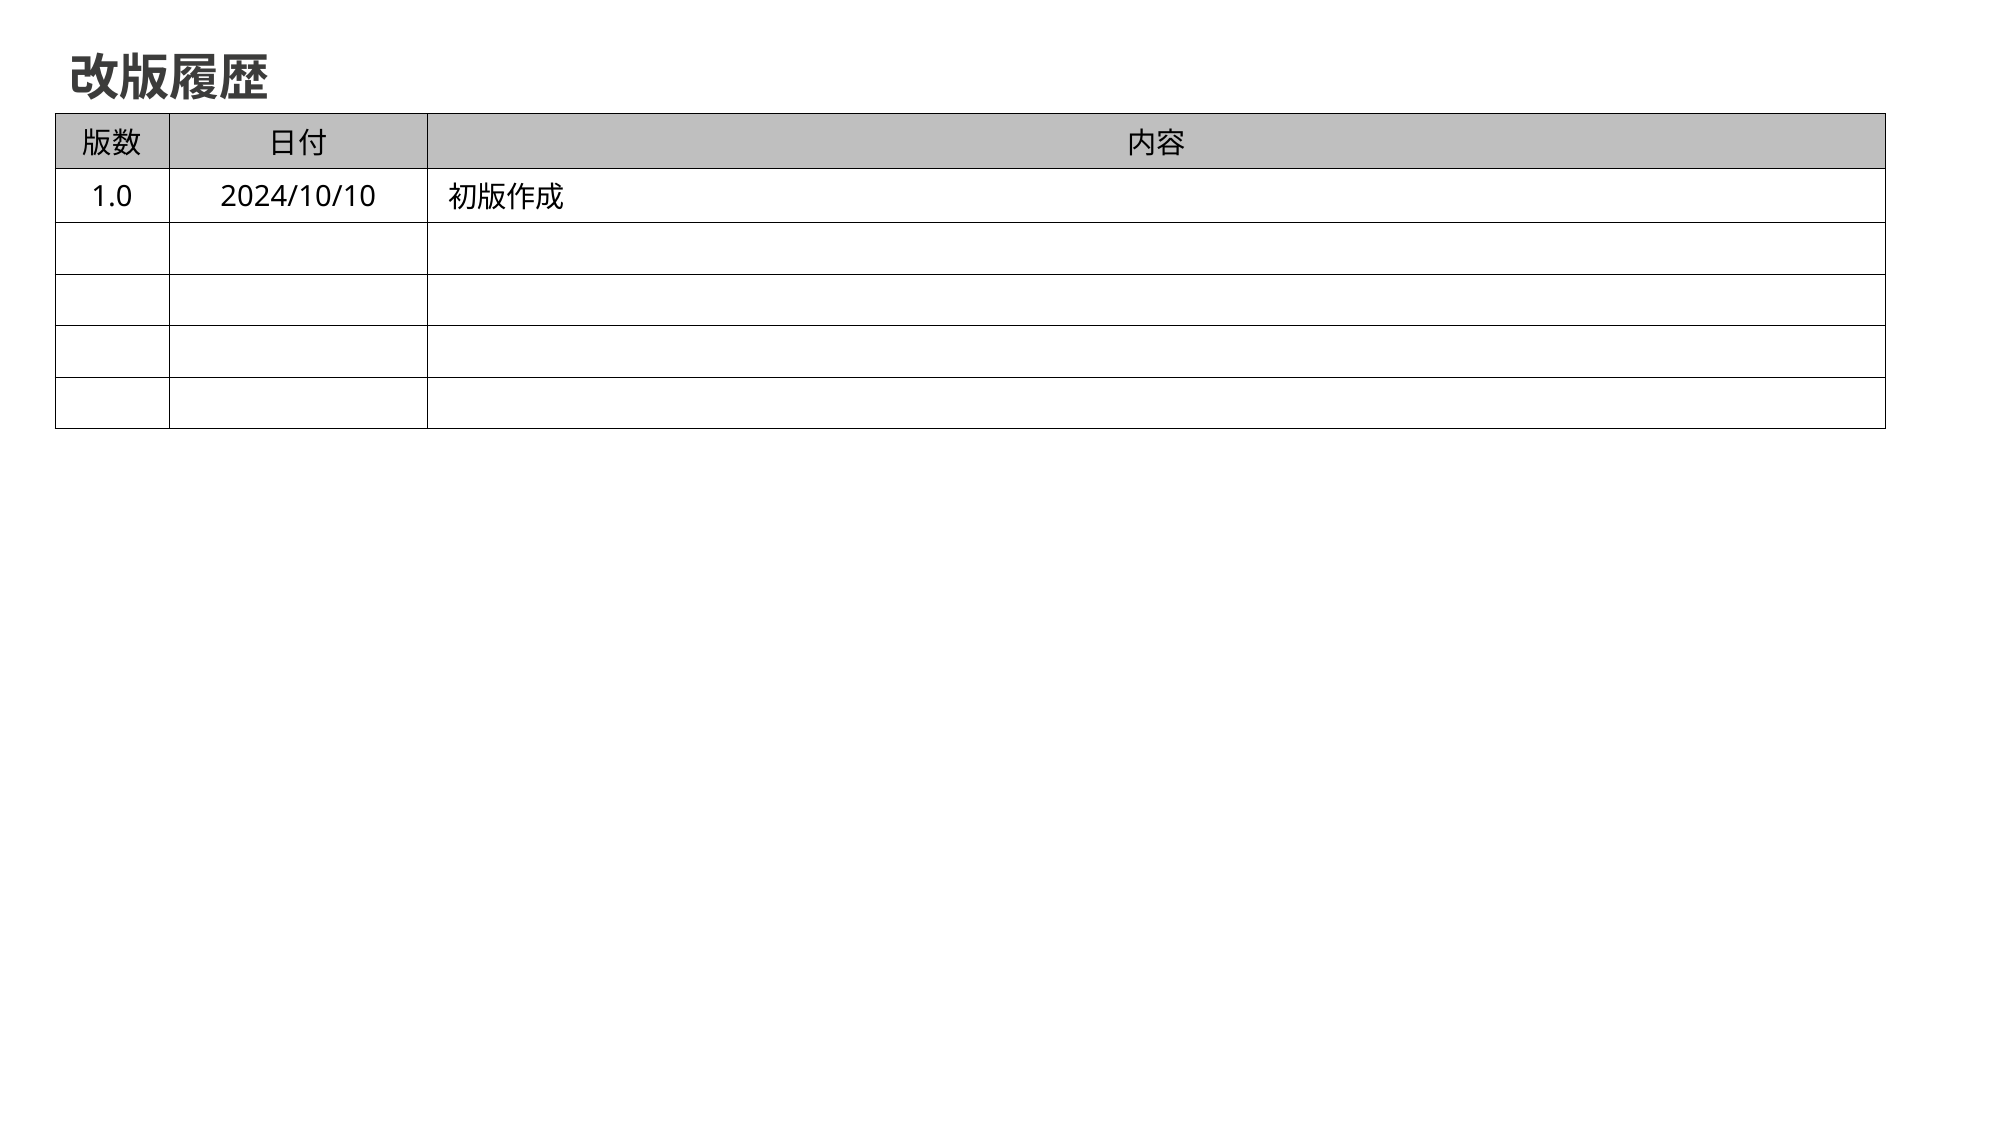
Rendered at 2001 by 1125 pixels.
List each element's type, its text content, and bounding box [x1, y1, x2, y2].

table_cell [170, 326, 427, 377]
table_cell 2024/10/10 [170, 169, 427, 222]
table_cell [170, 223, 427, 274]
table_cell [428, 275, 1885, 325]
table_cell 初版作成 [428, 169, 1885, 222]
table_header 日付 [170, 114, 427, 168]
table_cell [56, 223, 169, 274]
table_cell [428, 223, 1885, 274]
table_header 内容 [428, 114, 1885, 168]
table_cell [170, 275, 427, 325]
table_cell [428, 326, 1885, 377]
table_header 版数 [56, 114, 169, 168]
table_cell [56, 378, 169, 428]
table_cell [56, 326, 169, 377]
table_cell [170, 378, 427, 428]
text_box 改版履歴 [55, 37, 638, 113]
table_cell [56, 275, 169, 325]
table_cell 1.0 [56, 169, 169, 222]
table_cell [428, 378, 1885, 428]
